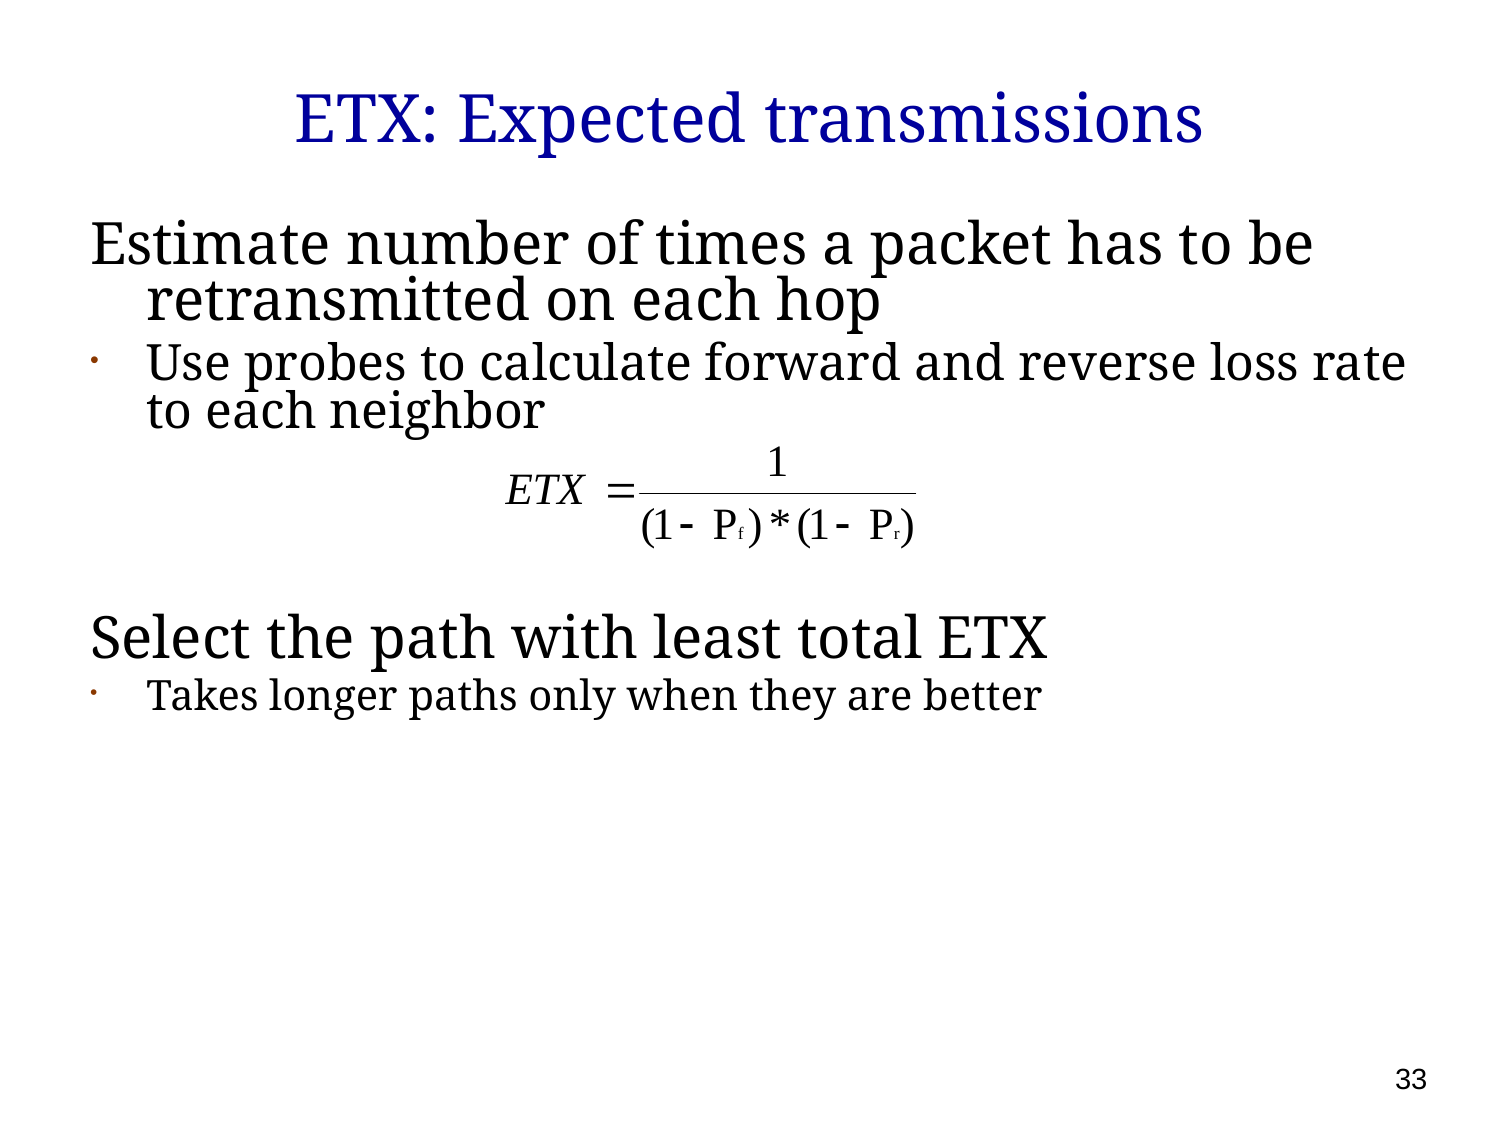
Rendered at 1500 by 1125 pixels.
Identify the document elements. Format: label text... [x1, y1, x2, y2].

list Estimate number of times a packet has to be retransmitted on each hop Use probes to calculate forward and reverse loss rate to each neighbor Select the path with least total ETX Takes longer paths only when they are better [74, 212, 1426, 1038]
title ETX: Expected transmissions [74, 44, 1426, 188]
slide_number 33 [1092, 1024, 1443, 1103]
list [499, 437, 924, 555]
